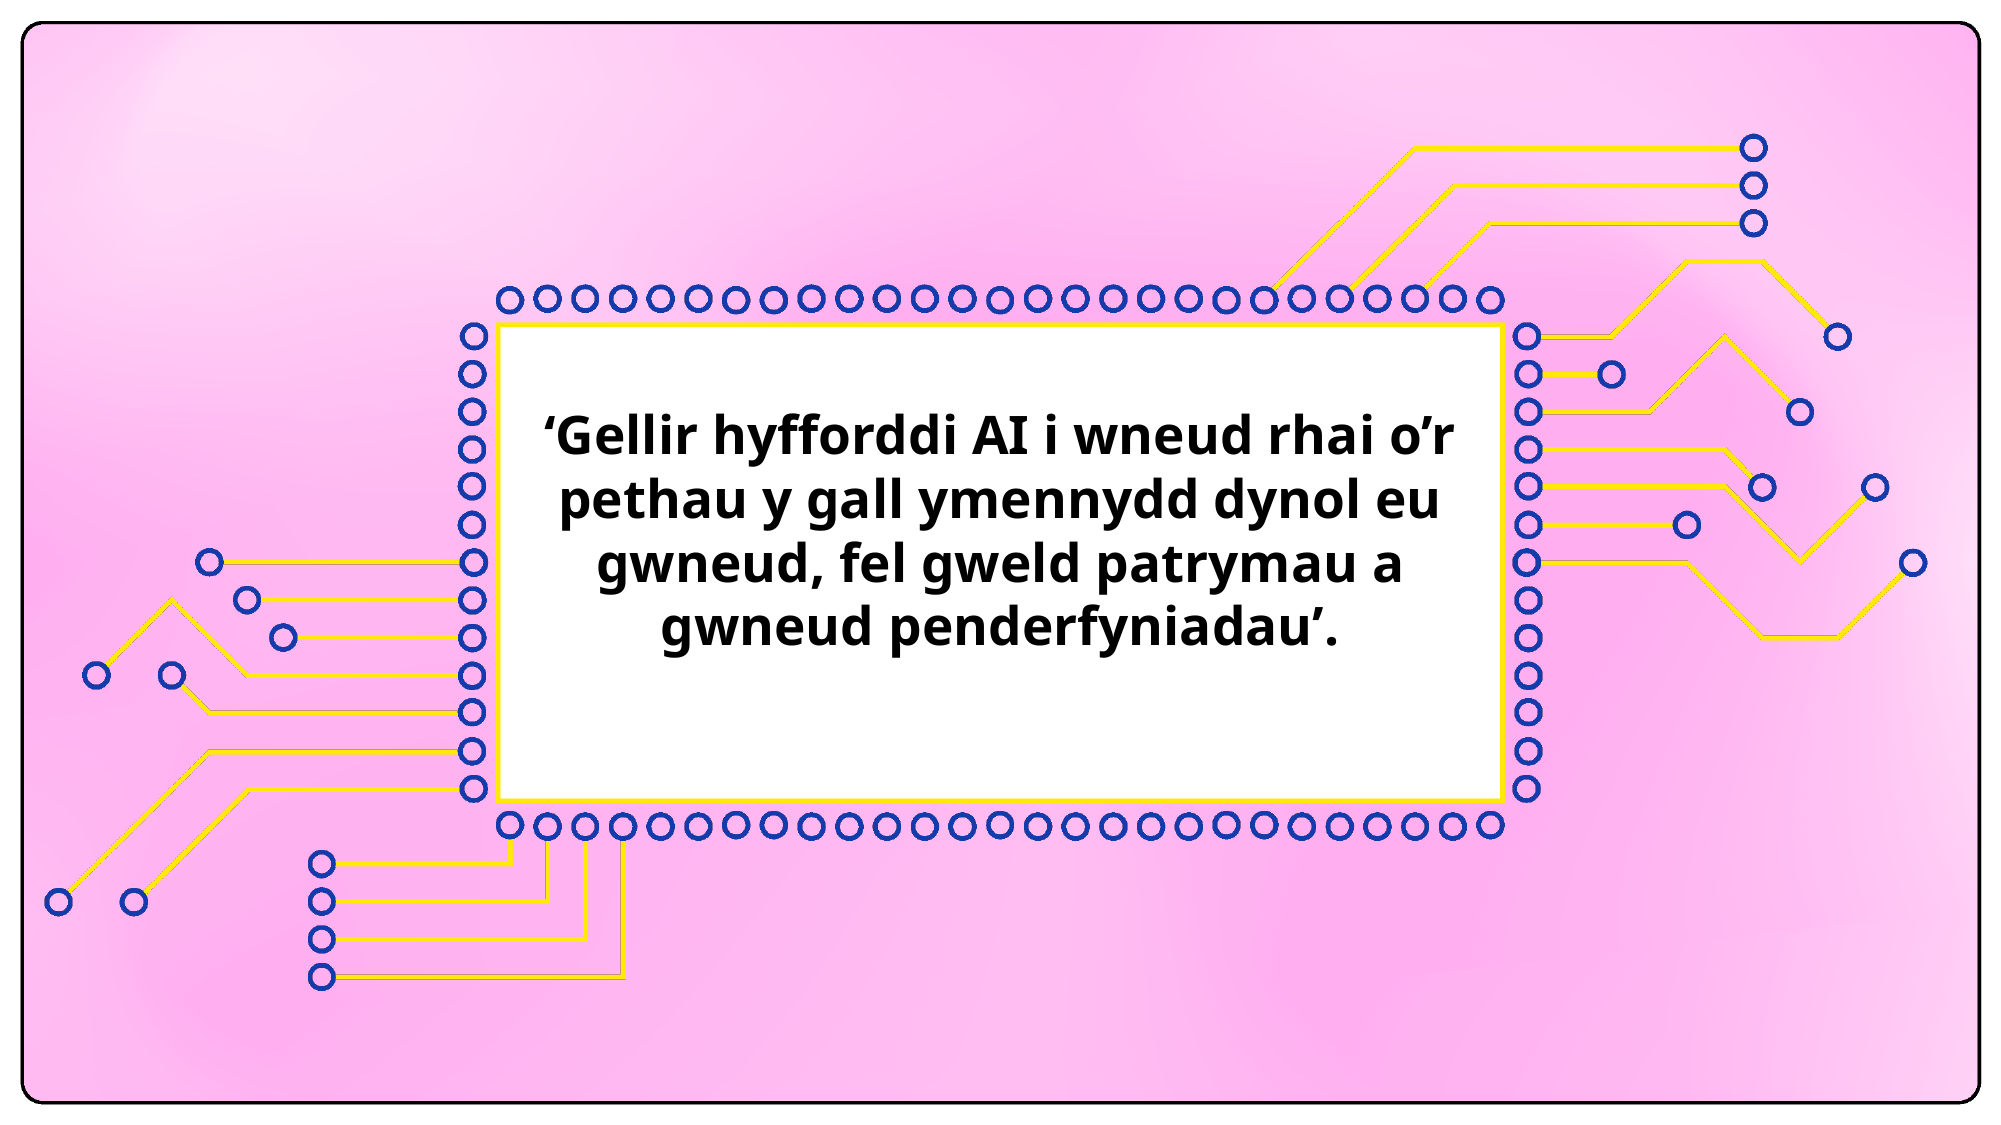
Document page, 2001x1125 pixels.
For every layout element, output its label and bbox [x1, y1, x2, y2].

text_box [0, 0, 2000, 1125]
